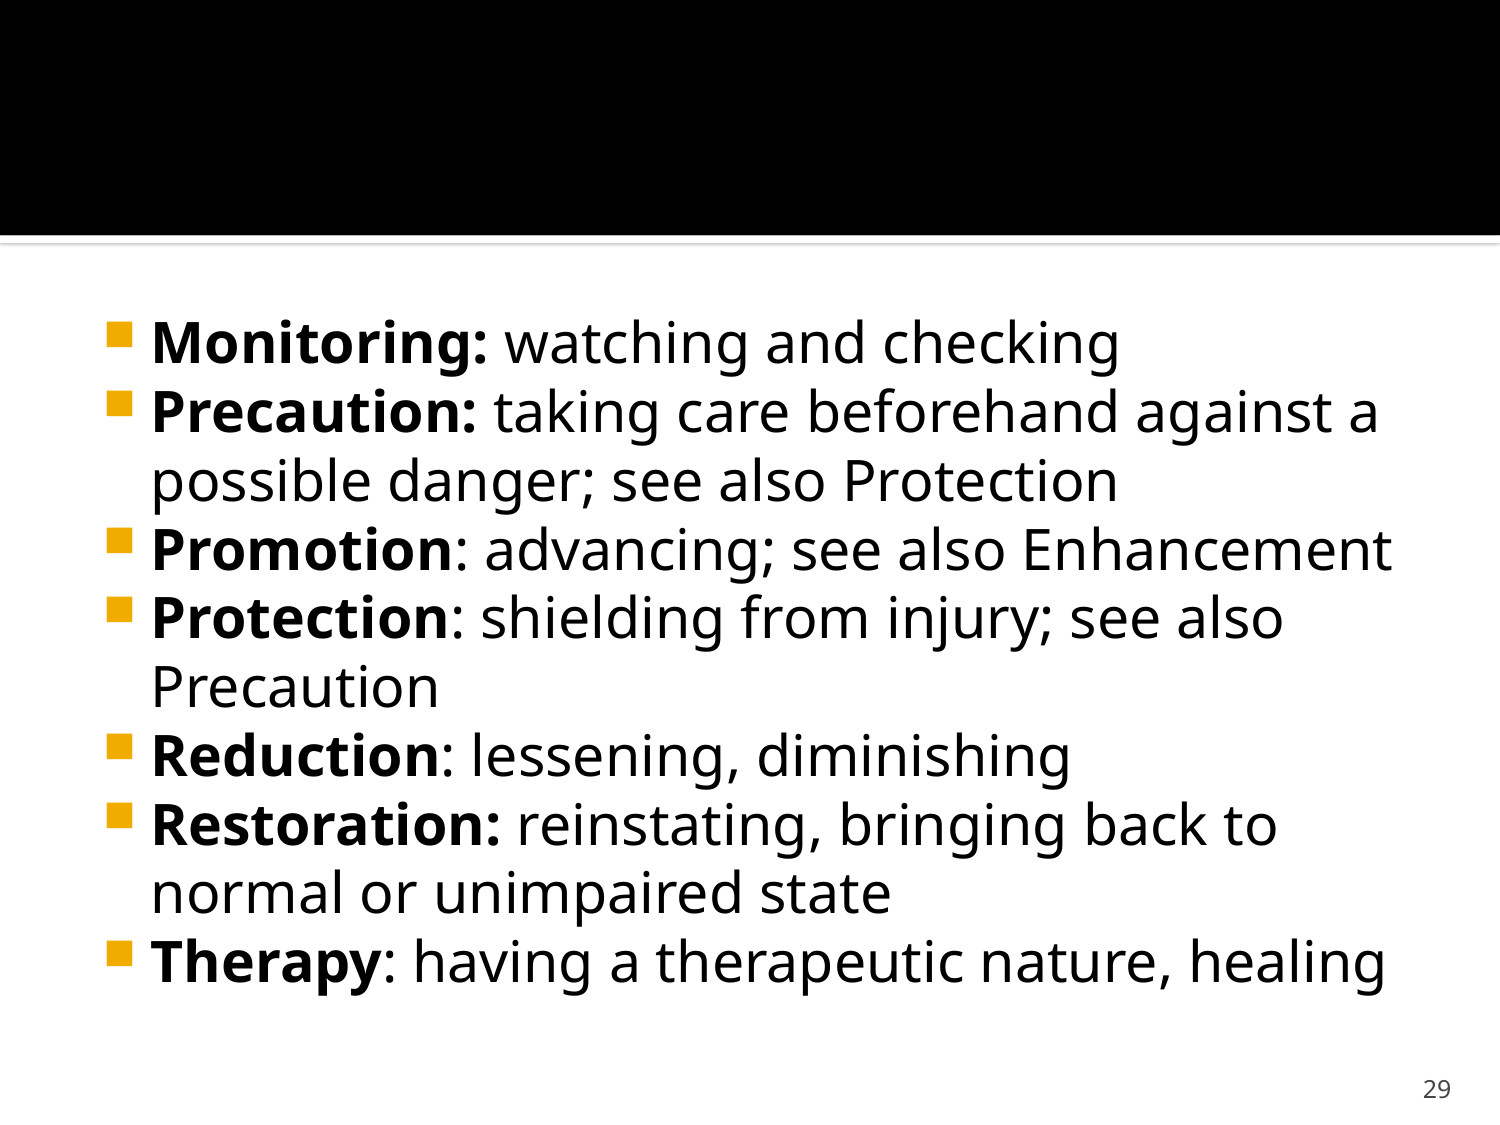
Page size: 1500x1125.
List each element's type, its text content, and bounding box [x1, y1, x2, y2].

slide_number 29 [1345, 1062, 1467, 1108]
list Monitoring: watching and checking Precaution: taking care beforehand against a possible danger; see also Protection Promotion: advancing; see also Enhancement Protection: shielding from injury; see also Precaution Reduction: lessening, diminishing Restoration: reinstating, bringing back to normal or unimpaired state Therapy: having a therapeutic nature, healing [75, 291, 1425, 1050]
